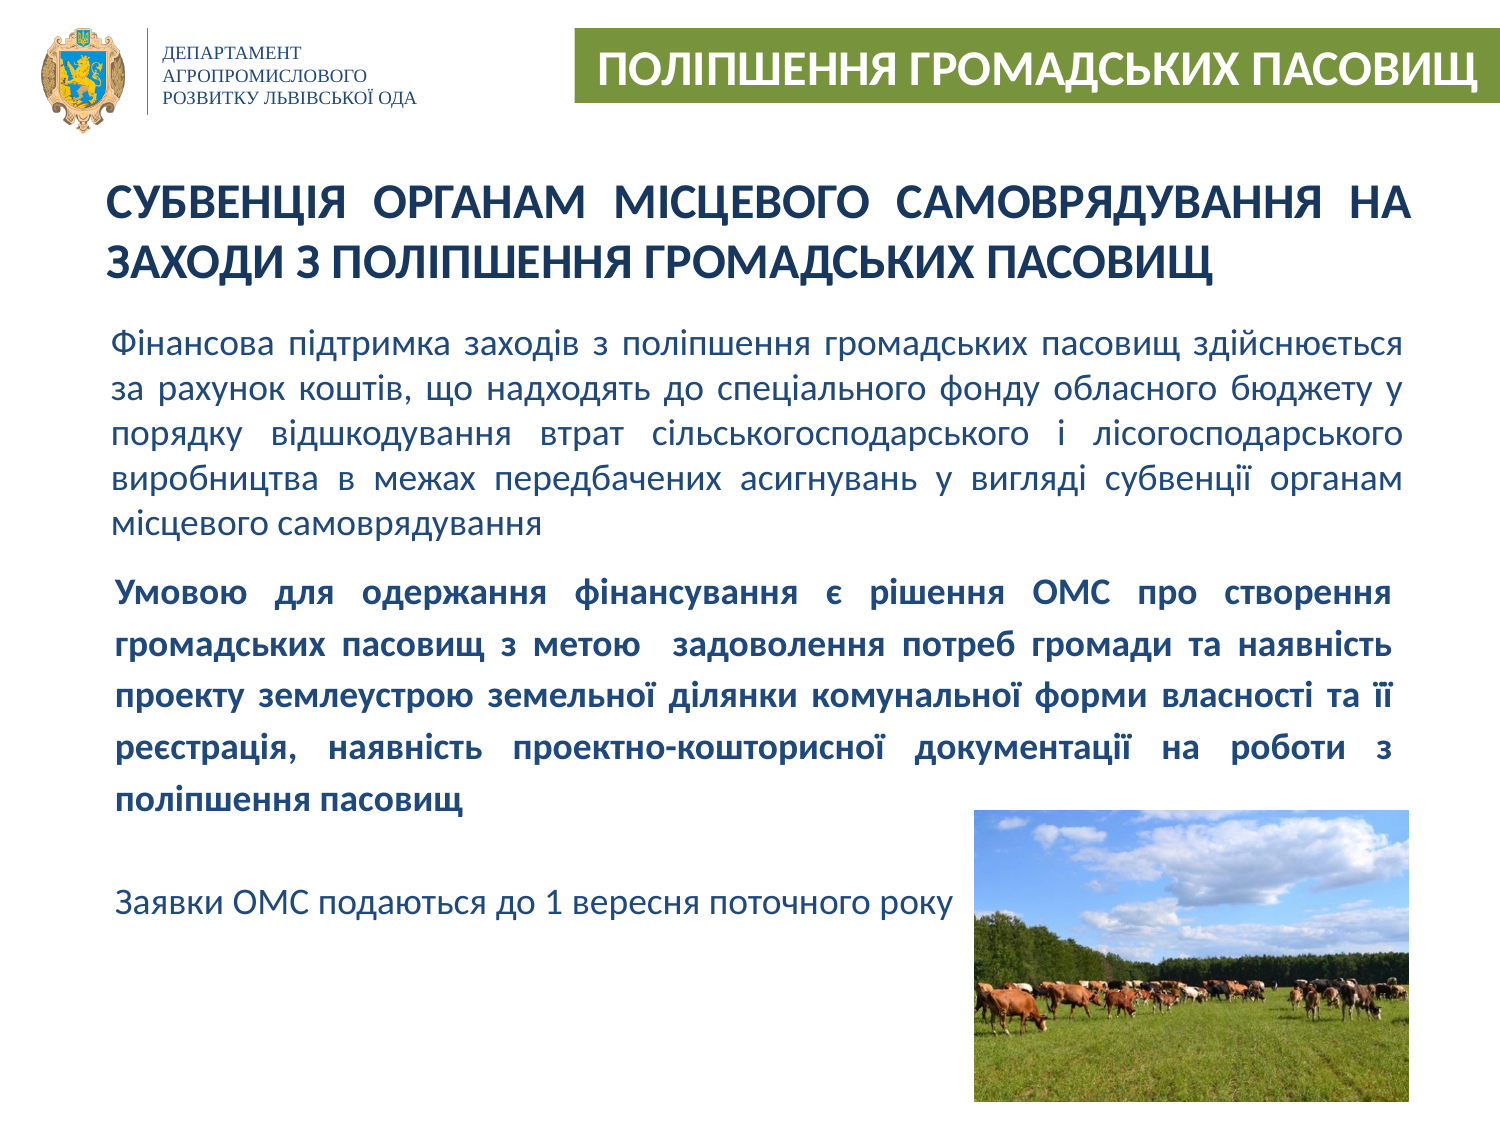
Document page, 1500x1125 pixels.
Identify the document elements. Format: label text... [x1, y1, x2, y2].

text_box СУБВЕНЦІЯ ОРГАНАМ МІСЦЕВОГО САМОВРЯДУВАННЯ НА ЗАХОДИ З ПОЛІПШЕННЯ ГРОМАДСЬКИХ ПАСОВИЩ [91, 160, 1427, 296]
text_box Фінансова підтримка заходів з поліпшення громадських пасовищ здійснюється за рахунок коштів, що надходять до спеціального фонду обласного бюджету у порядку відшкодування втрат сільськогосподарського і лісогосподарського виробництва в межах передбачених асигнувань у вигляді субвенції органам місцевого самоврядування [96, 310, 1419, 551]
text_box Умовою для одержання фінансування є рішення ОМС про створення громадських пасовищ з метою задоволення потреб громади та наявність проекту землеустрою земельної ділянки комунальної форми власності та її реєстрація, наявність проектно-кошторисної документації на роботи з поліпшення пасовищ Заявки ОМС подаються до 1 вересня поточного року [100, 552, 1409, 930]
text_box ПОЛІПШЕННЯ ГРОМАДСЬКИХ ПАСОВИЩ [1090, 28, 1500, 103]
picture [974, 810, 1409, 1102]
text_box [41, 27, 1089, 135]
